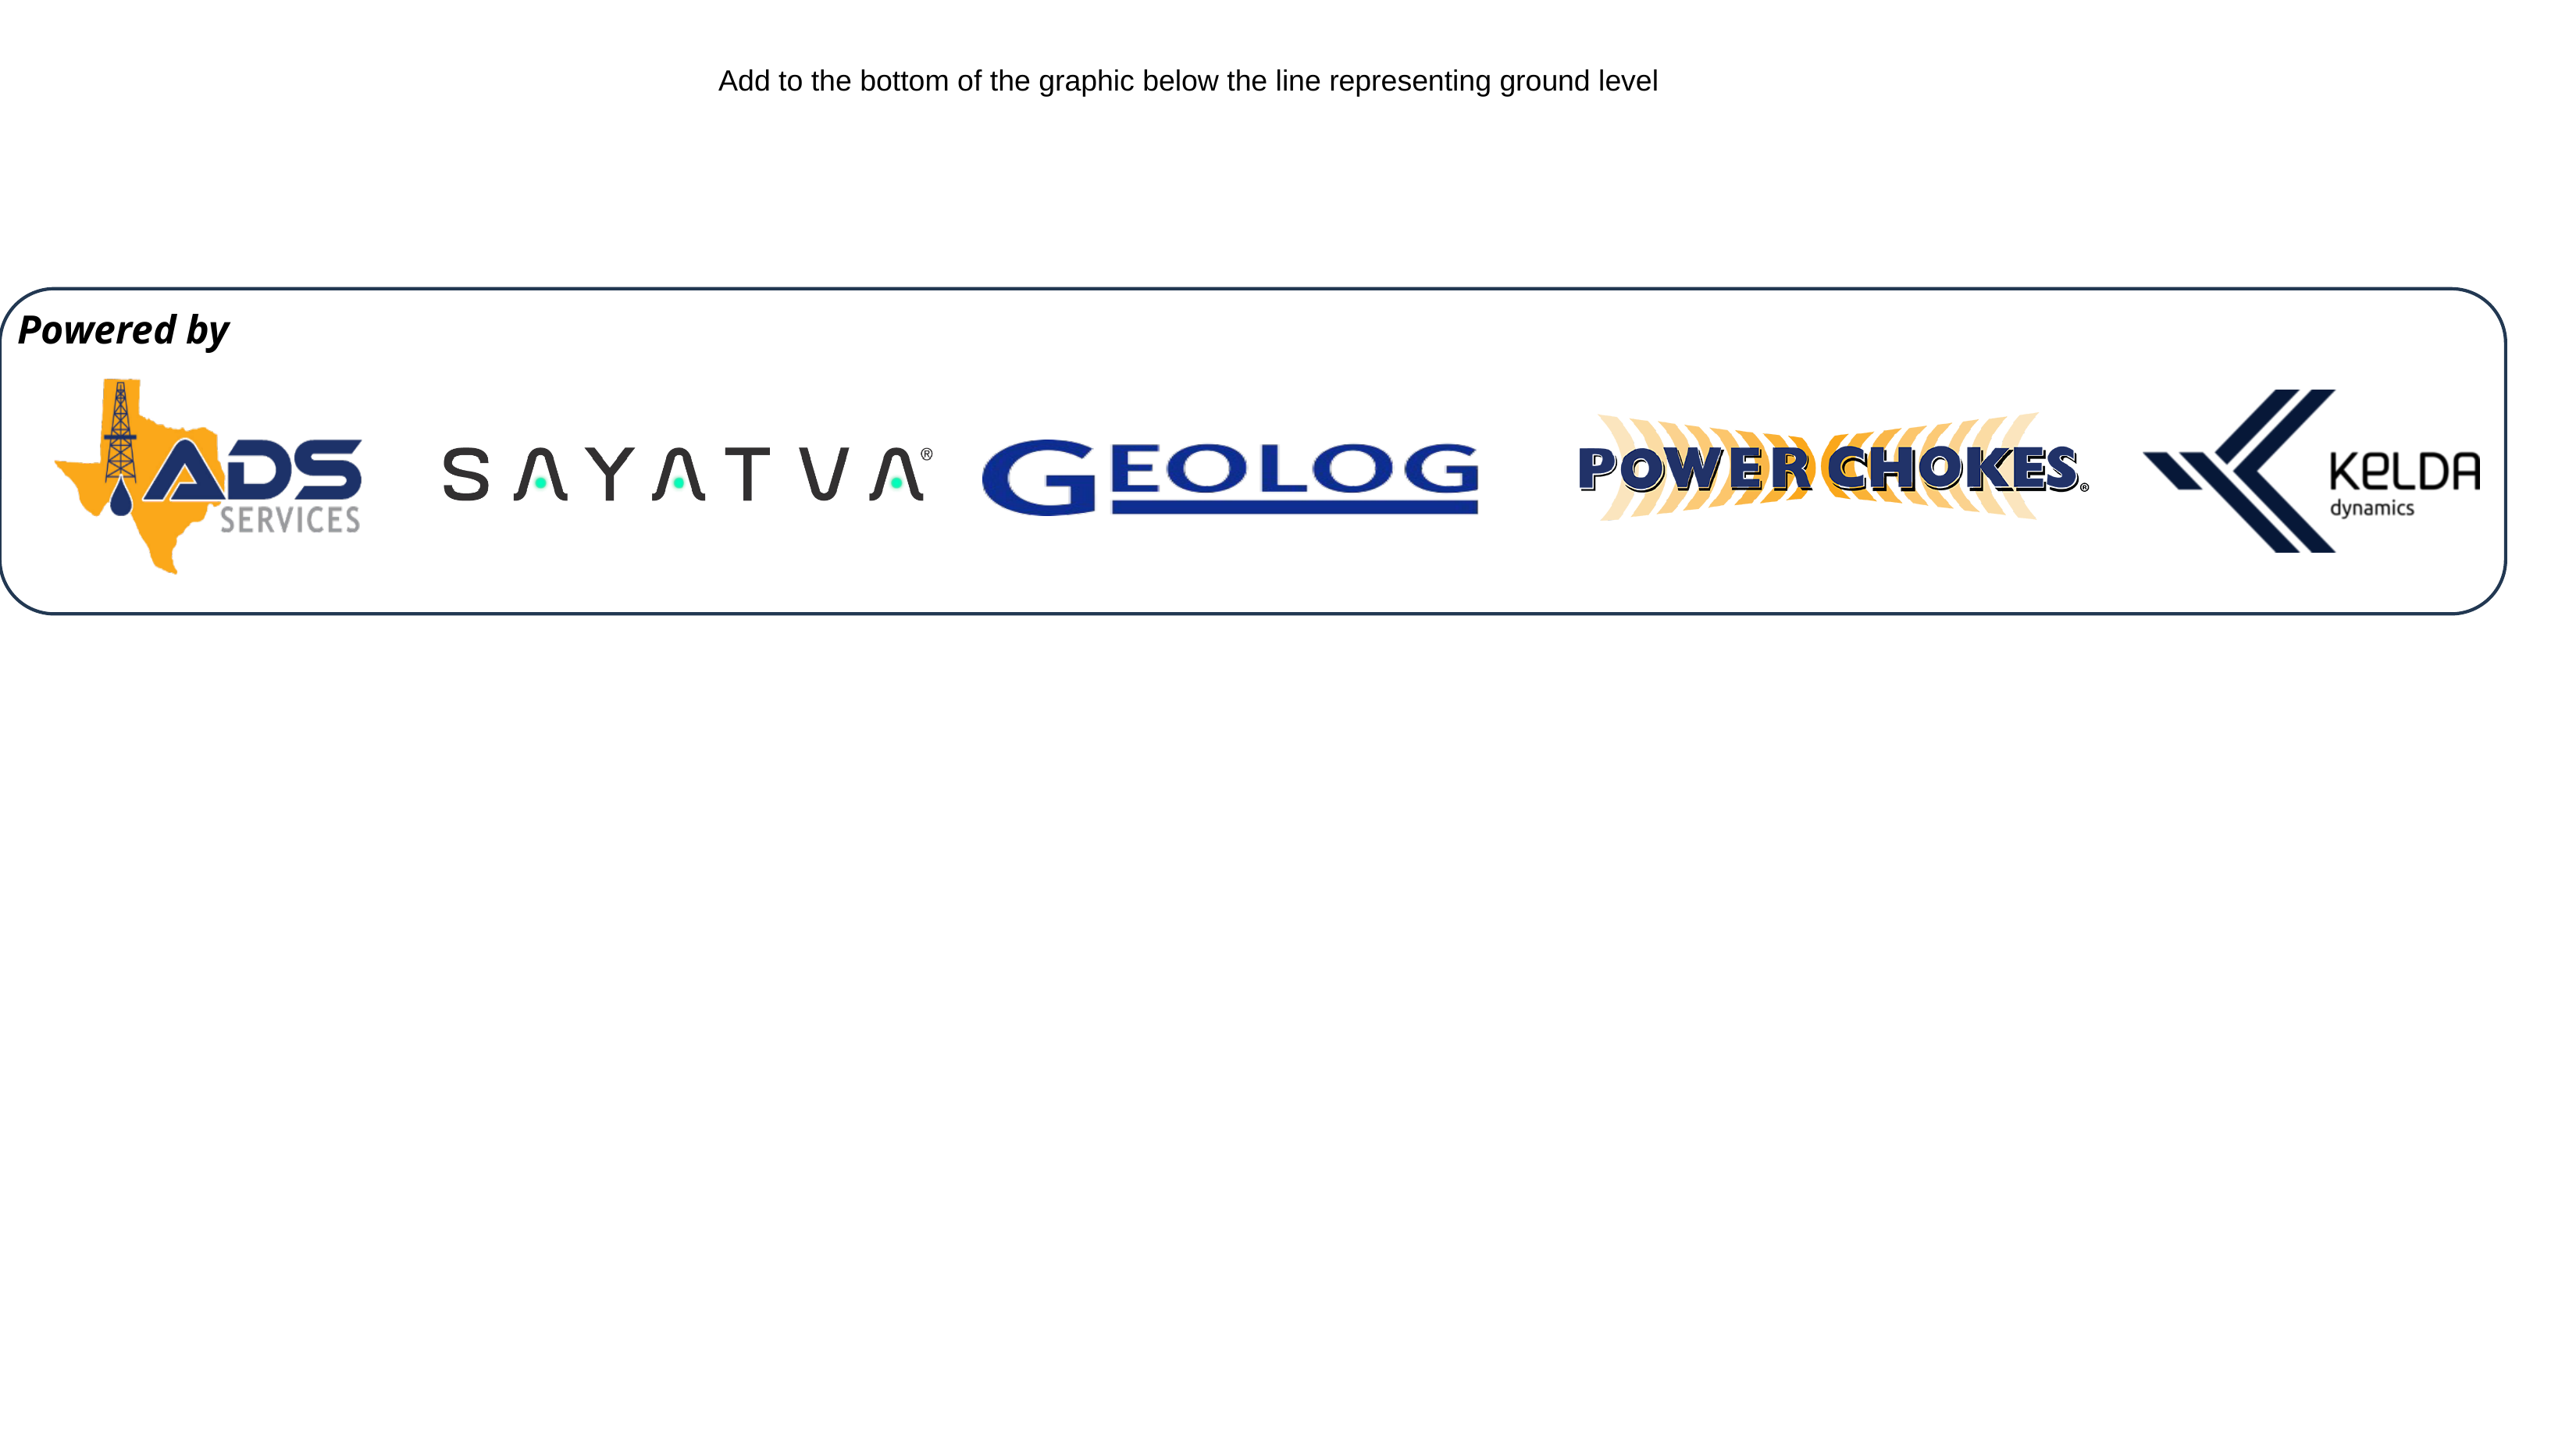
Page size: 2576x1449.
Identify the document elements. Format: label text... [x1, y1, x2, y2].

picture [982, 440, 1515, 516]
picture [1579, 412, 2090, 522]
text_box Add to the bottom of the graphic below the line representing ground level [707, 55, 2056, 102]
text_box Powered by [0, 287, 2507, 616]
picture [2142, 389, 2480, 554]
picture [434, 433, 944, 509]
picture [54, 377, 364, 578]
